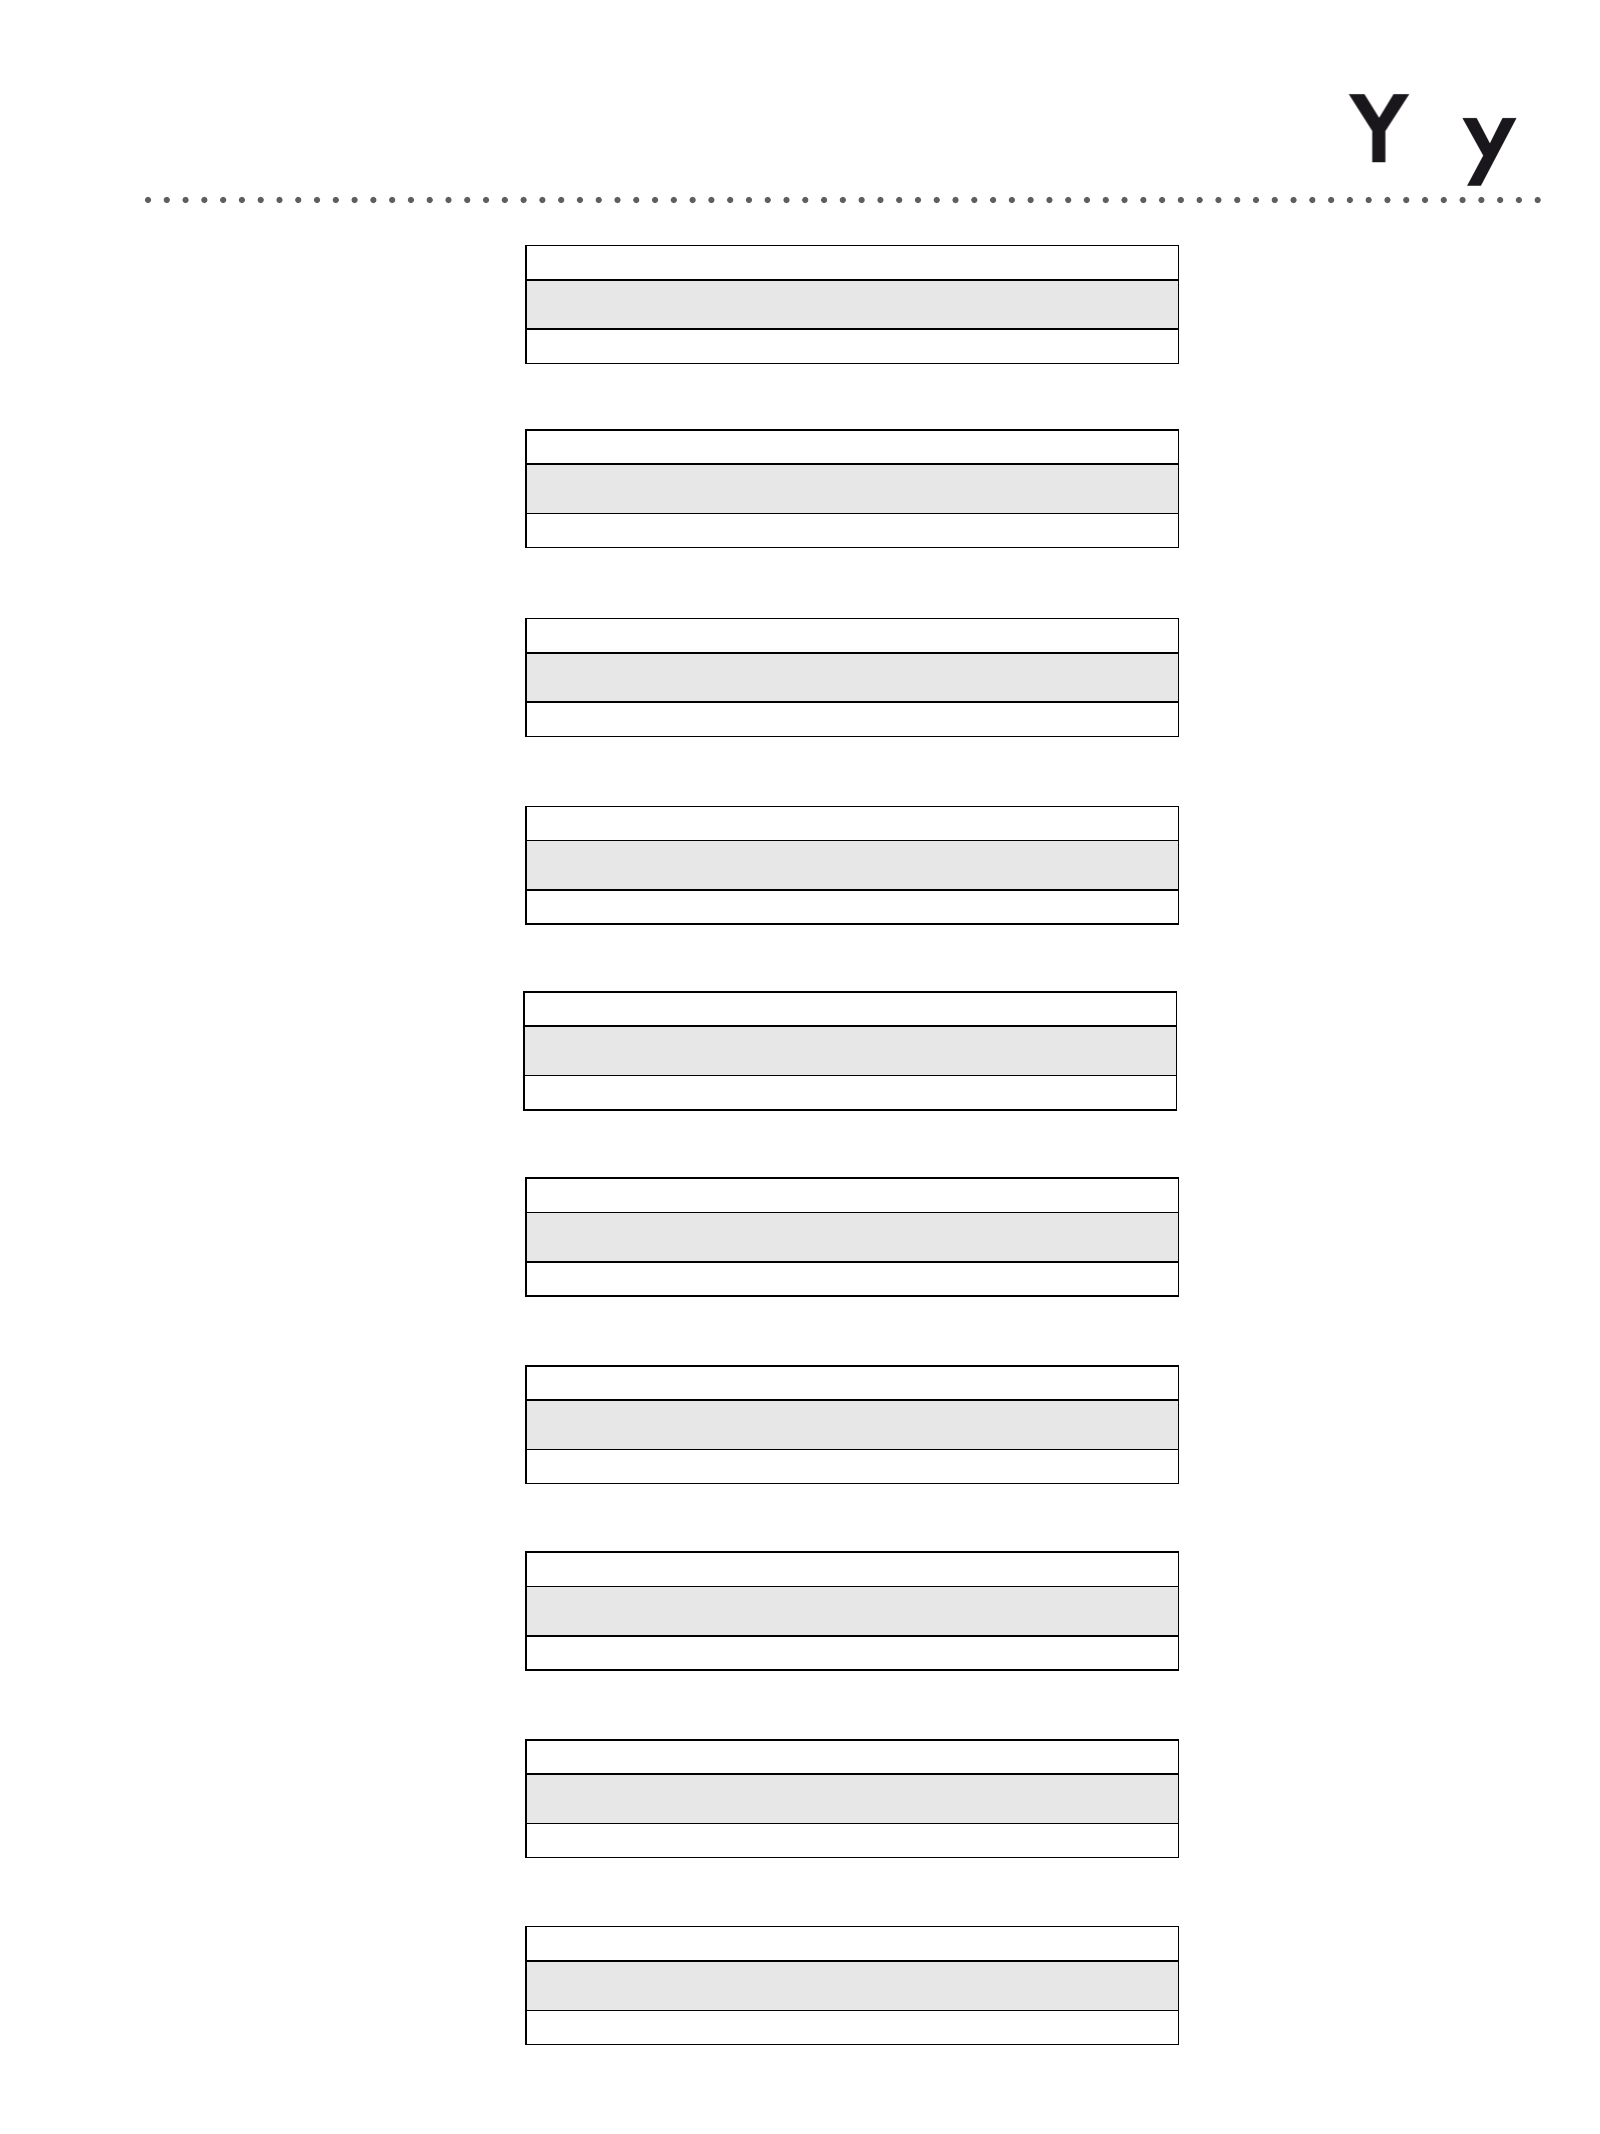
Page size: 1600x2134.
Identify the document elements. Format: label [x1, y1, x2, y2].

text_box [525, 806, 1179, 925]
text_box [525, 1177, 1179, 1297]
text_box [525, 1926, 1179, 2045]
text_box [525, 429, 1179, 548]
text_box [523, 991, 1177, 1111]
text_box [525, 1365, 1179, 1484]
picture [1306, 69, 1562, 191]
text_box [525, 1551, 1179, 1671]
text_box [525, 245, 1179, 364]
text_box [525, 618, 1179, 737]
text_box [525, 1739, 1179, 1858]
